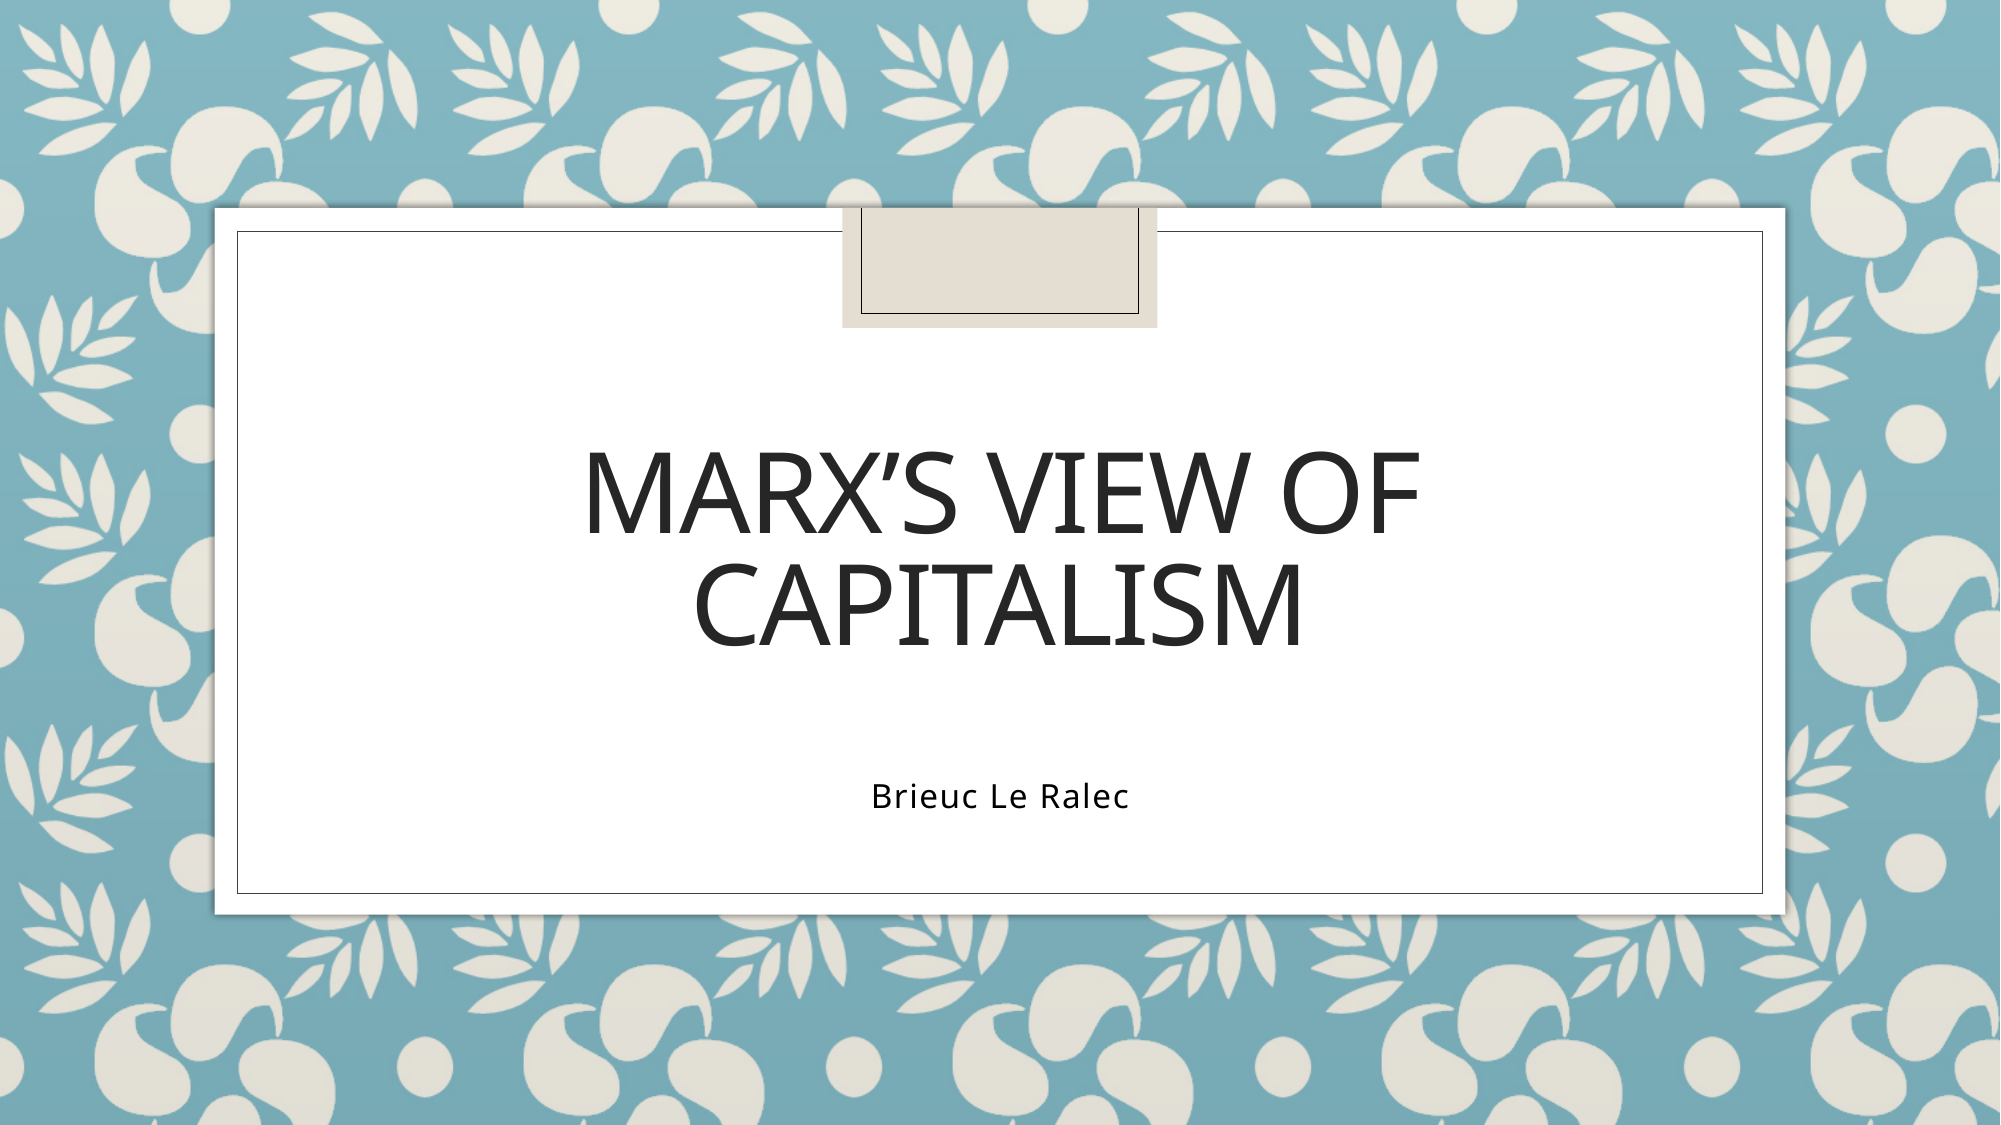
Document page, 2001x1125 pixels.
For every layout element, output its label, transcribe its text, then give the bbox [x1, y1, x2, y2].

subtitle Brieuc Le Ralec [256, 768, 1745, 844]
title Marx’s view of capitalism [256, 343, 1744, 768]
